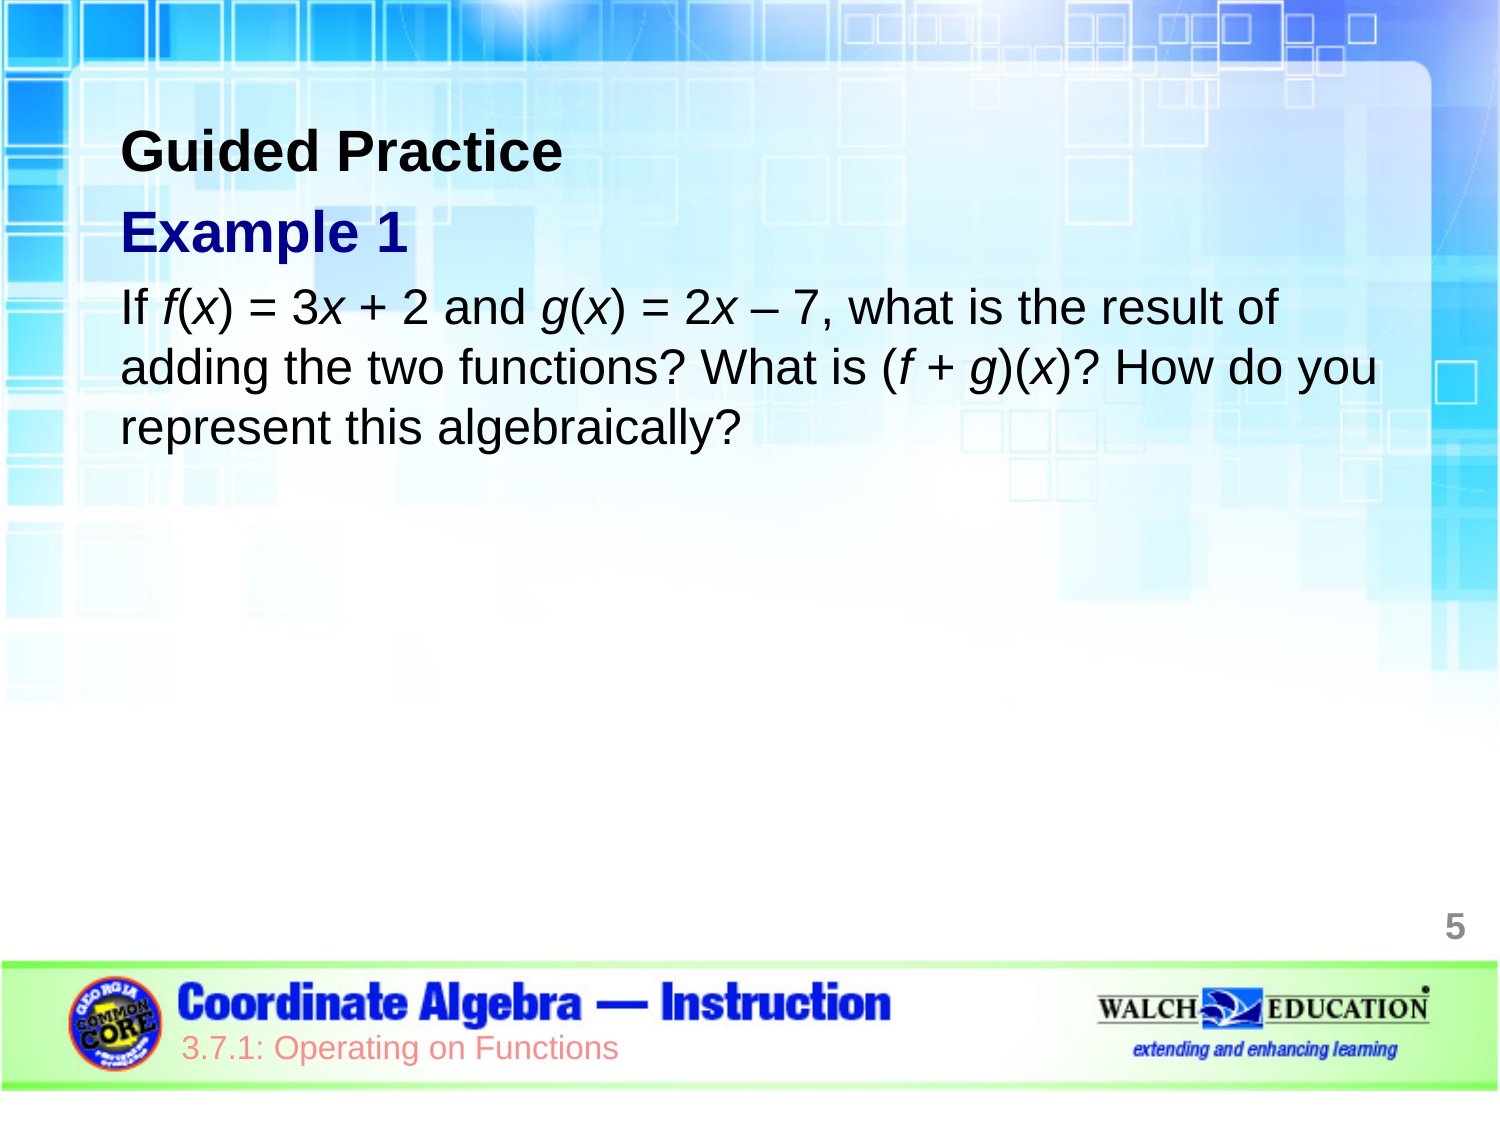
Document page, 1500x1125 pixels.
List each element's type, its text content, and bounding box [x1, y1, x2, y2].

slide_number 5 [1361, 901, 1481, 949]
footer 3.7.1: Operating on Functions [166, 1024, 1080, 1069]
picture [1, 0, 1500, 1091]
subtitle Guided Practice Example 1 If f(x) = 3x + 2 and g(x) = 2x – 7, what is the result of adding the two functions? What is (f + g)(x)? How do you represent this algebraically? [105, 105, 1428, 925]
